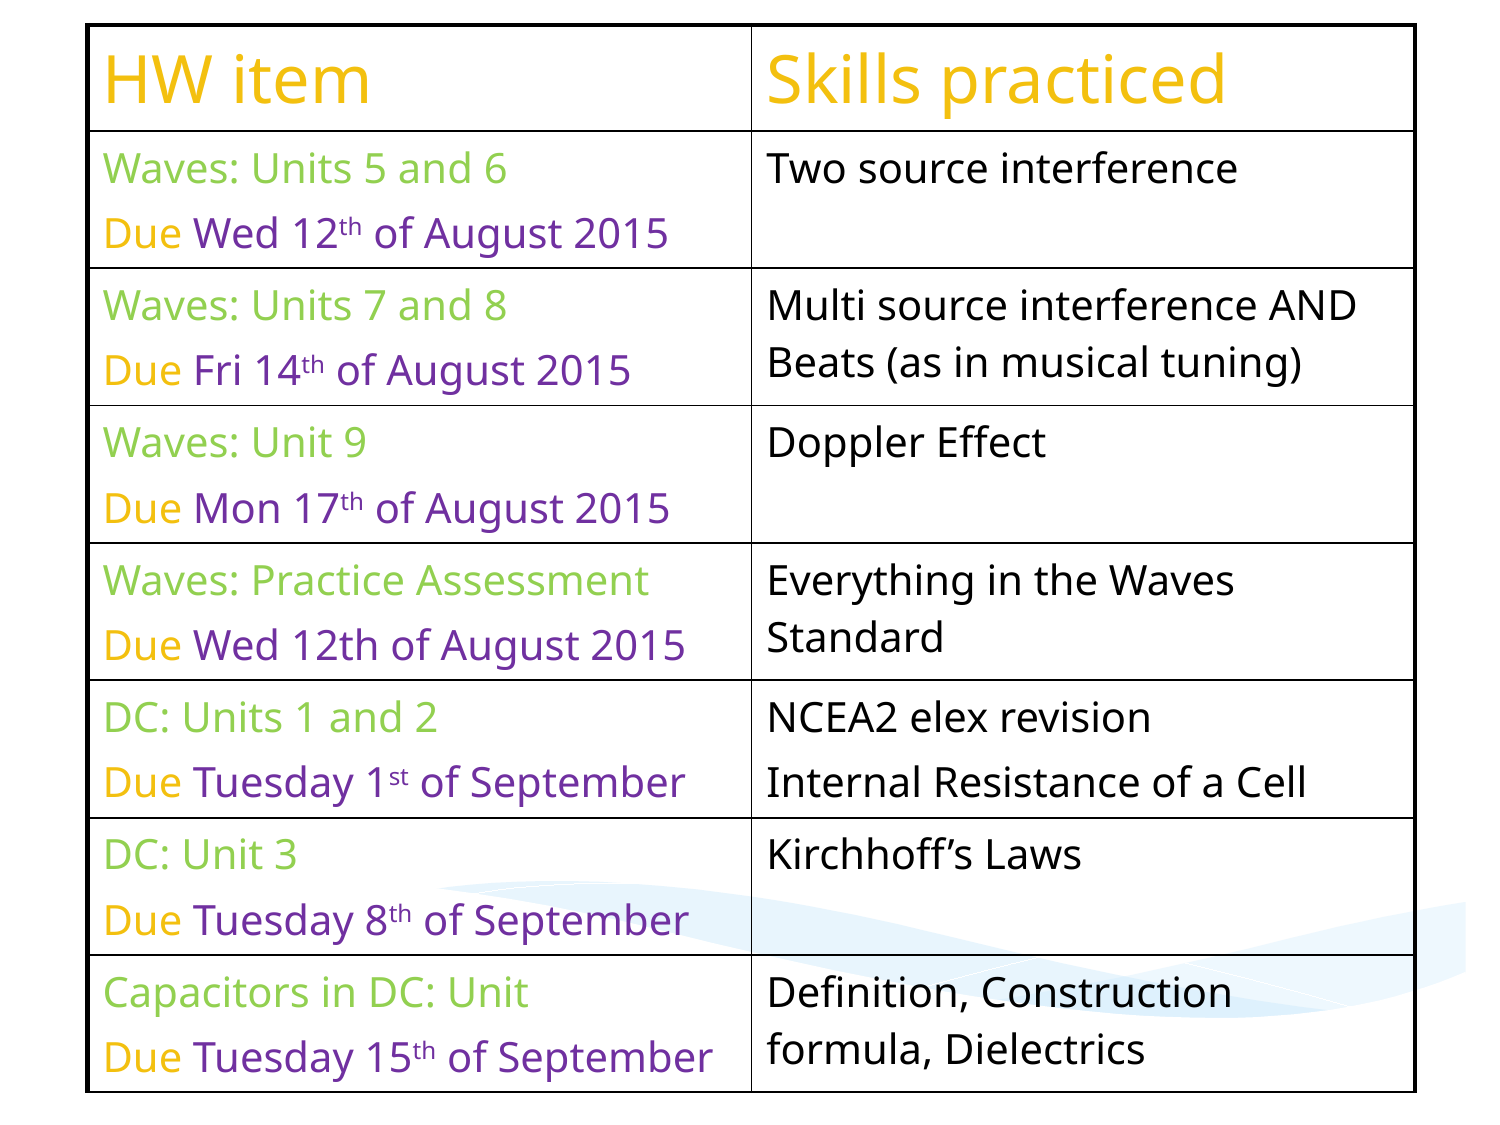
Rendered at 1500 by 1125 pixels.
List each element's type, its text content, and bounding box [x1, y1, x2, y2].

table_cell Waves: Practice Assessment Due Wed 12th of August 2015 [90, 544, 751, 679]
table_cell Multi source interference AND Beats (as in musical tuning) [752, 269, 1413, 405]
table_cell Capacitors in DC: Unit Due Tuesday 15th of September [90, 956, 751, 1091]
table_cell NCEA2 elex revision Internal Resistance of a Cell [752, 681, 1413, 817]
table_cell Waves: Units 5 and 6 Due Wed 12th of August 2015 [90, 132, 751, 267]
table_cell DC: Units 1 and 2 Due Tuesday 1st of September [90, 681, 751, 817]
table_header Skills practiced [752, 27, 1413, 130]
table_cell DC: Unit 3 Due Tuesday 8th of September [90, 819, 751, 954]
table_cell Kirchhoff’s Laws [752, 819, 1413, 954]
table_cell Doppler Effect [752, 406, 1413, 542]
table_cell Waves: Units 7 and 8 Due Fri 14th of August 2015 [90, 269, 751, 405]
table_cell Waves: Unit 9 Due Mon 17th of August 2015 [90, 406, 751, 542]
table_header HW item [90, 27, 751, 130]
table_cell Two source interference [752, 132, 1413, 267]
table_cell Definition, Construction formula, Dielectrics [752, 956, 1413, 1091]
table_cell Everything in the Waves Standard [752, 544, 1413, 679]
